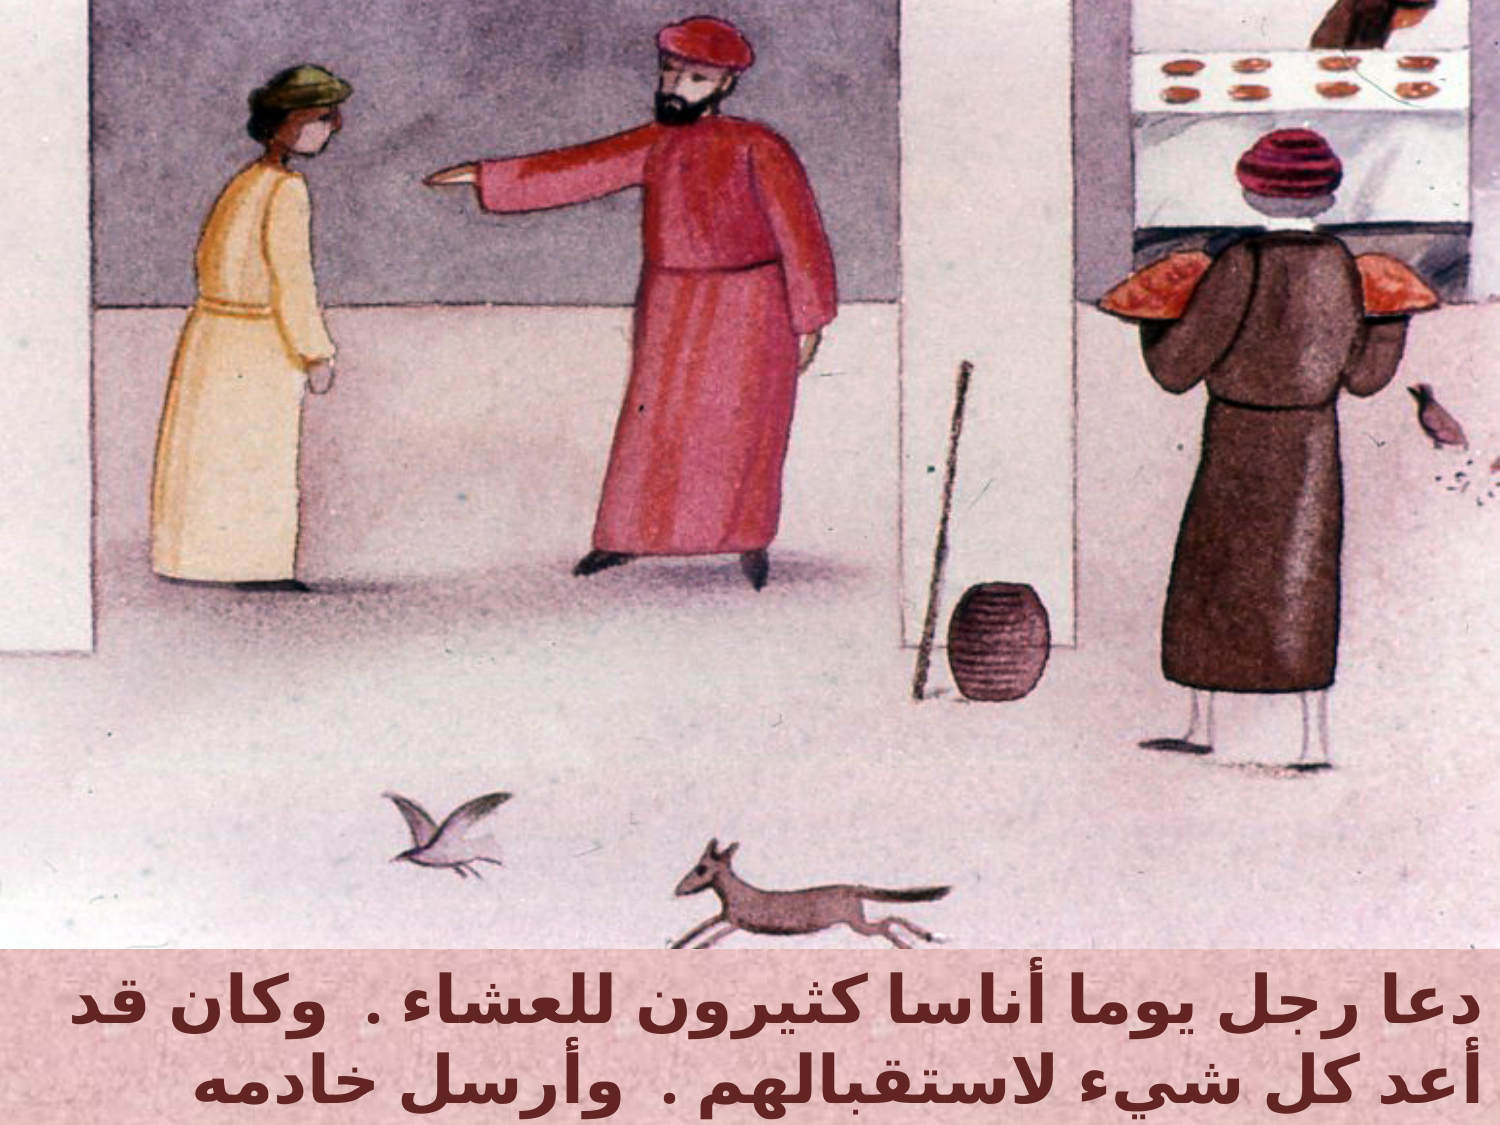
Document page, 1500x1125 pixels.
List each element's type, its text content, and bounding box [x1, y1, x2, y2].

text_box دعا رجل يوما أناسا كثيرون للعشاء . وكان قد أعد كل شيء لاستقبالهم . وأرسل خادمه يدعوهم للعشاء [0, 956, 1500, 1125]
picture [0, 0, 1500, 950]
